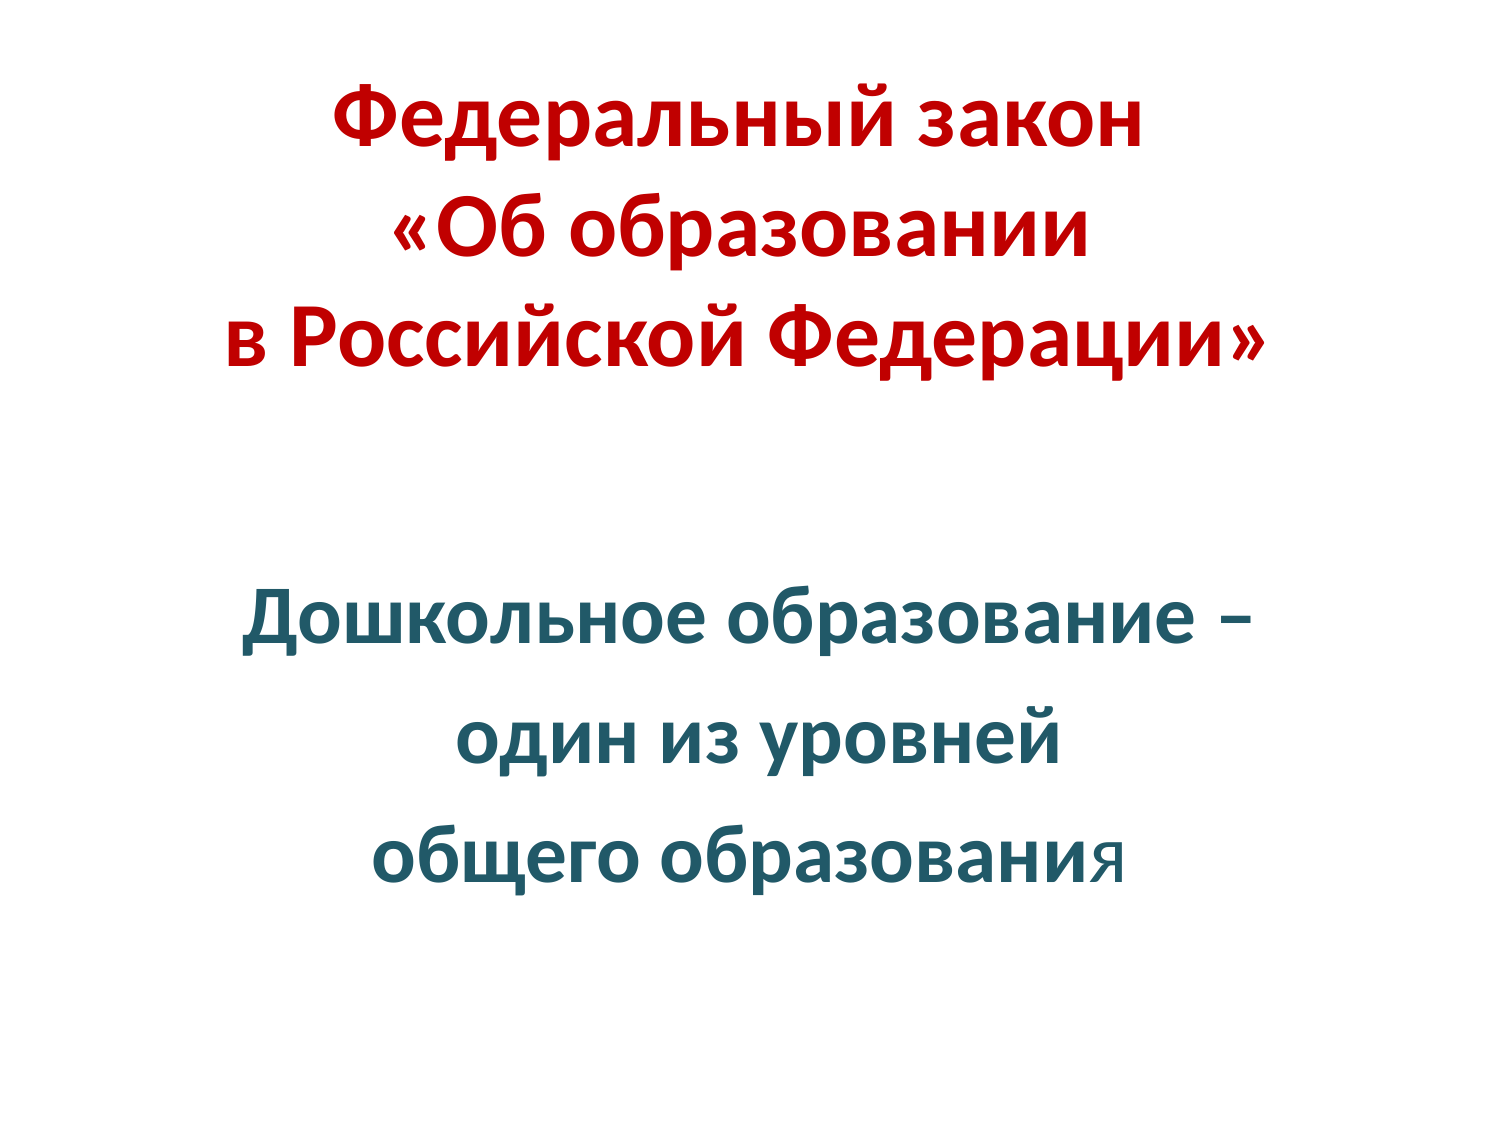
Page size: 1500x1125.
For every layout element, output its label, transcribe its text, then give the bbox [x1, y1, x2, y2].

title Федеральный закон «Об образовании в Российской Федерации» [75, 78, 1425, 362]
list Дошкольное образование – один из уровней общего образования [75, 432, 1425, 953]
